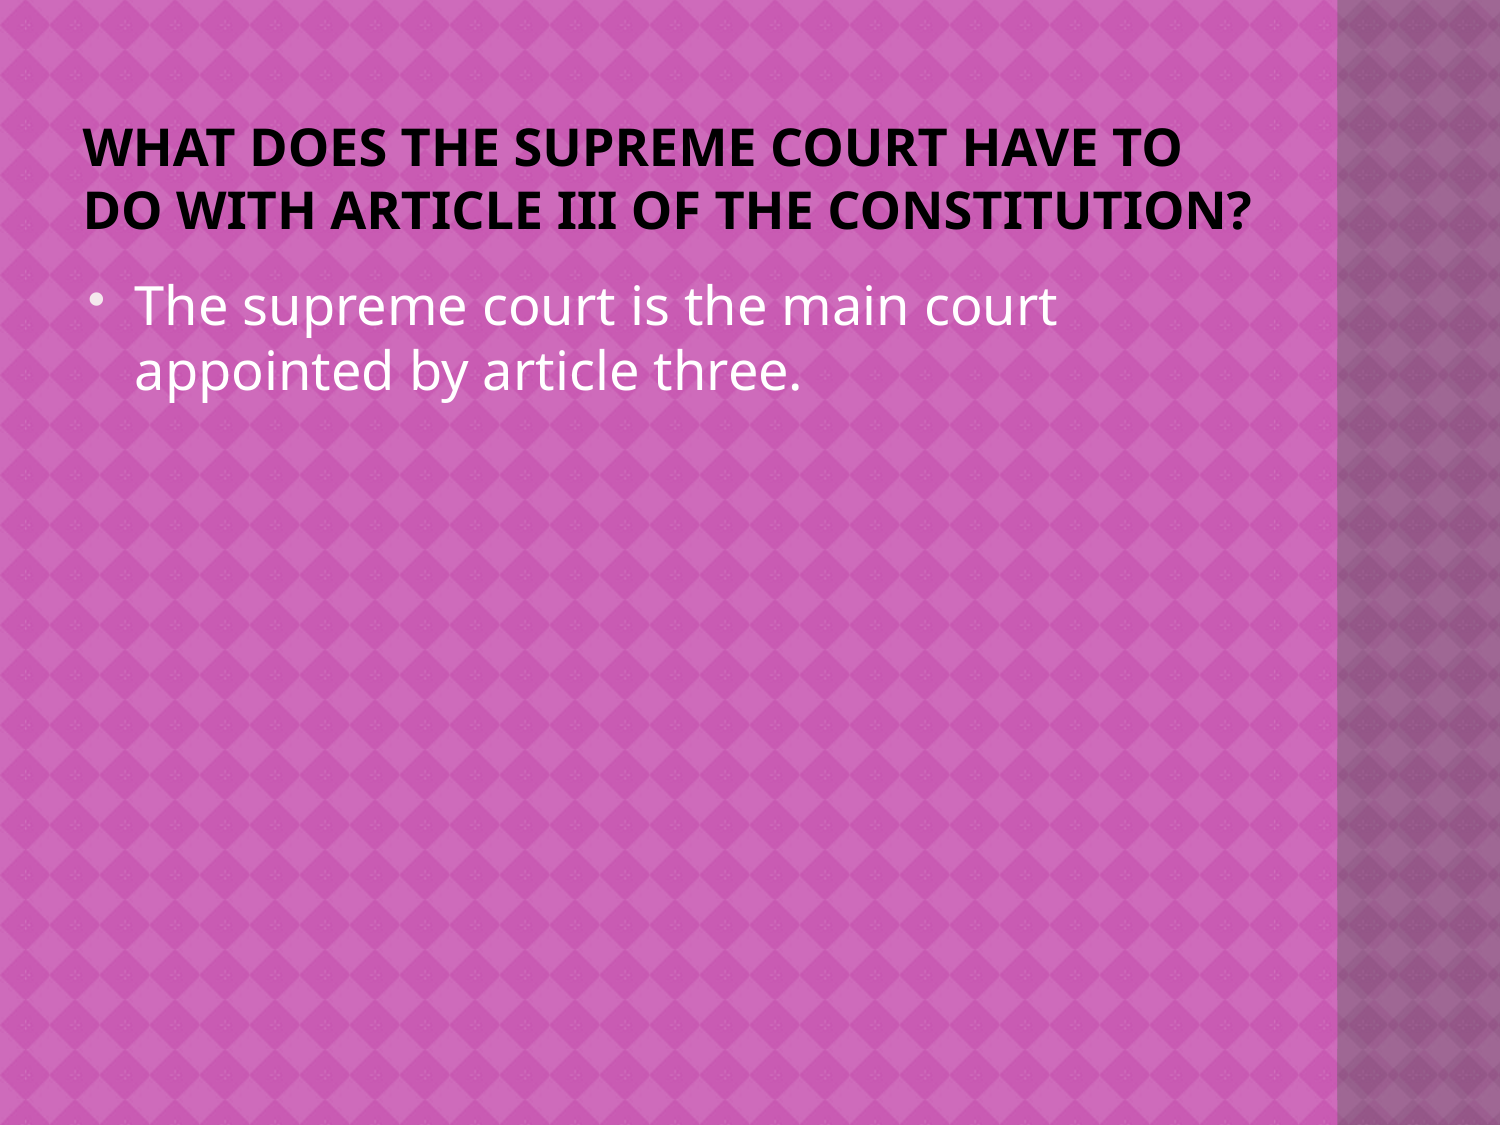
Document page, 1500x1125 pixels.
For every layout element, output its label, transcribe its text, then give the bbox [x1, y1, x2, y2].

list The supreme court is the main court appointed by article three. [75, 264, 1263, 1059]
title What does the supreme court have to do with article III of the constitution? [75, 52, 1263, 240]
